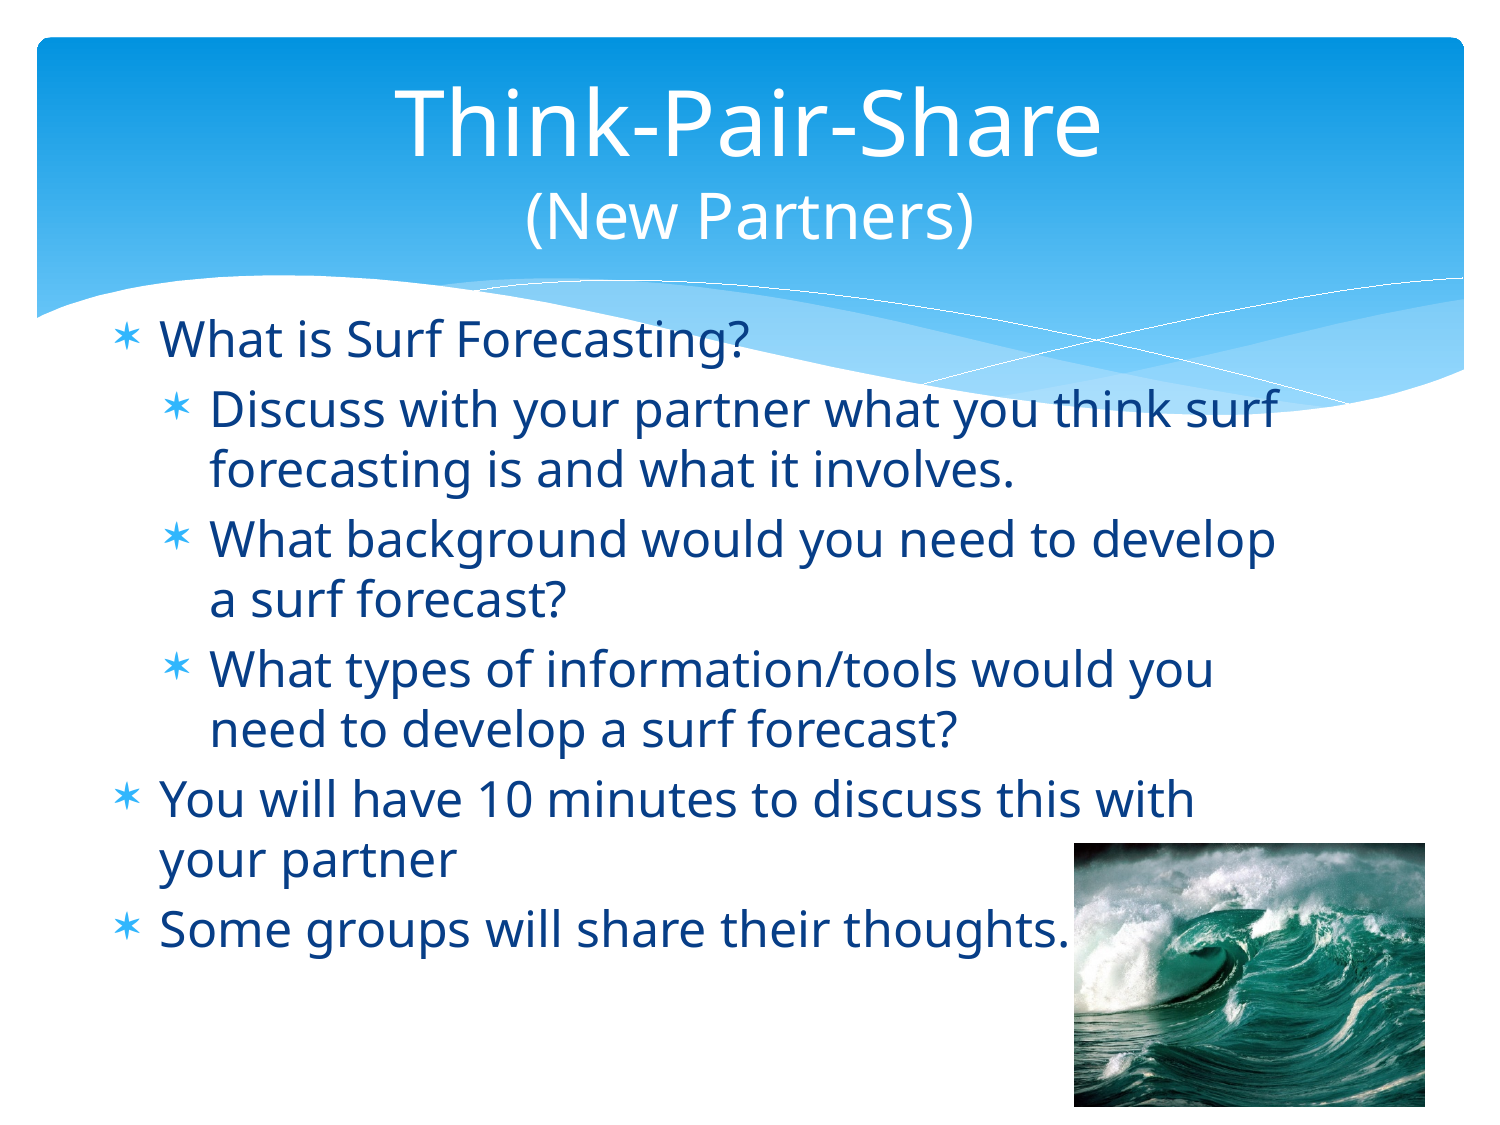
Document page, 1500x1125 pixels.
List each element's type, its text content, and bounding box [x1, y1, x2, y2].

picture [1074, 843, 1426, 1107]
list What is Surf Forecasting? Discuss with your partner what you think surf forecasting is and what it involves. What background would you need to develop a surf forecast? What types of information/tools would you need to develop a surf forecast? You will have 10 minutes to discuss this with your partner Some groups will share their thoughts. [99, 299, 1316, 866]
title Think-Pair-Share (New Partners) [75, 55, 1425, 261]
